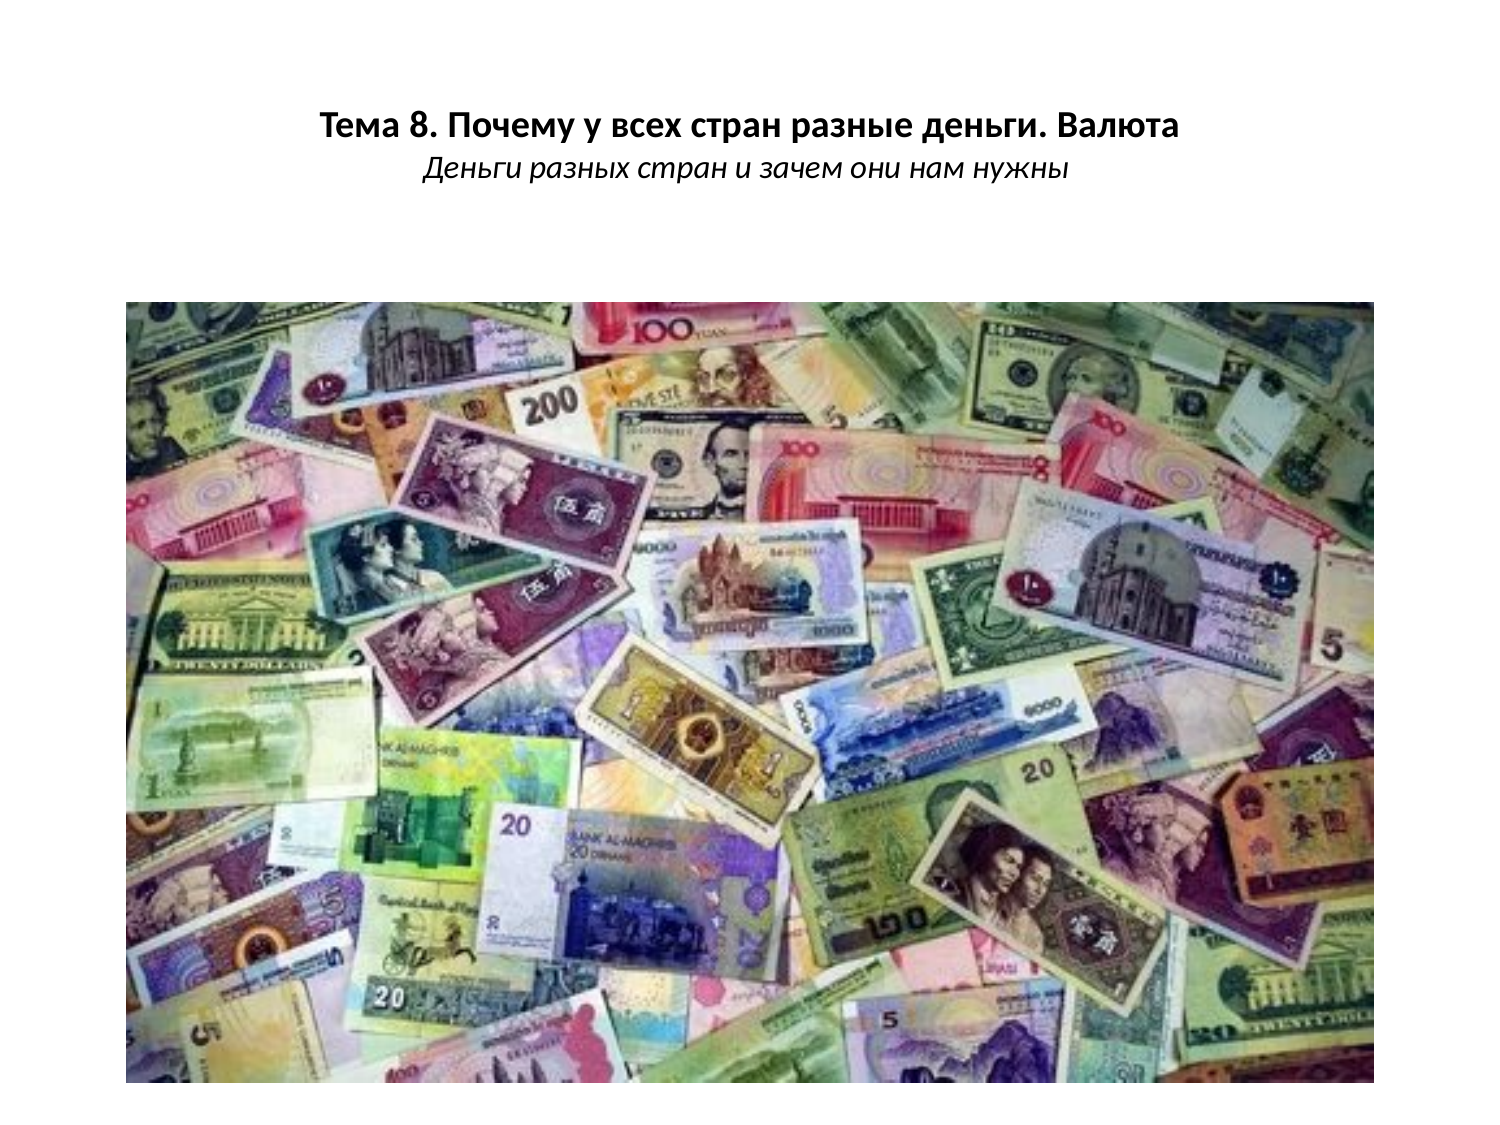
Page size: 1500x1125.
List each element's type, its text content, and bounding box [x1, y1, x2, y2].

title Тема 8. Почему у всех стран разные деньги. Валюта Деньги разных стран и зачем они нам нужны [75, 45, 1425, 233]
picture [125, 302, 1374, 1083]
